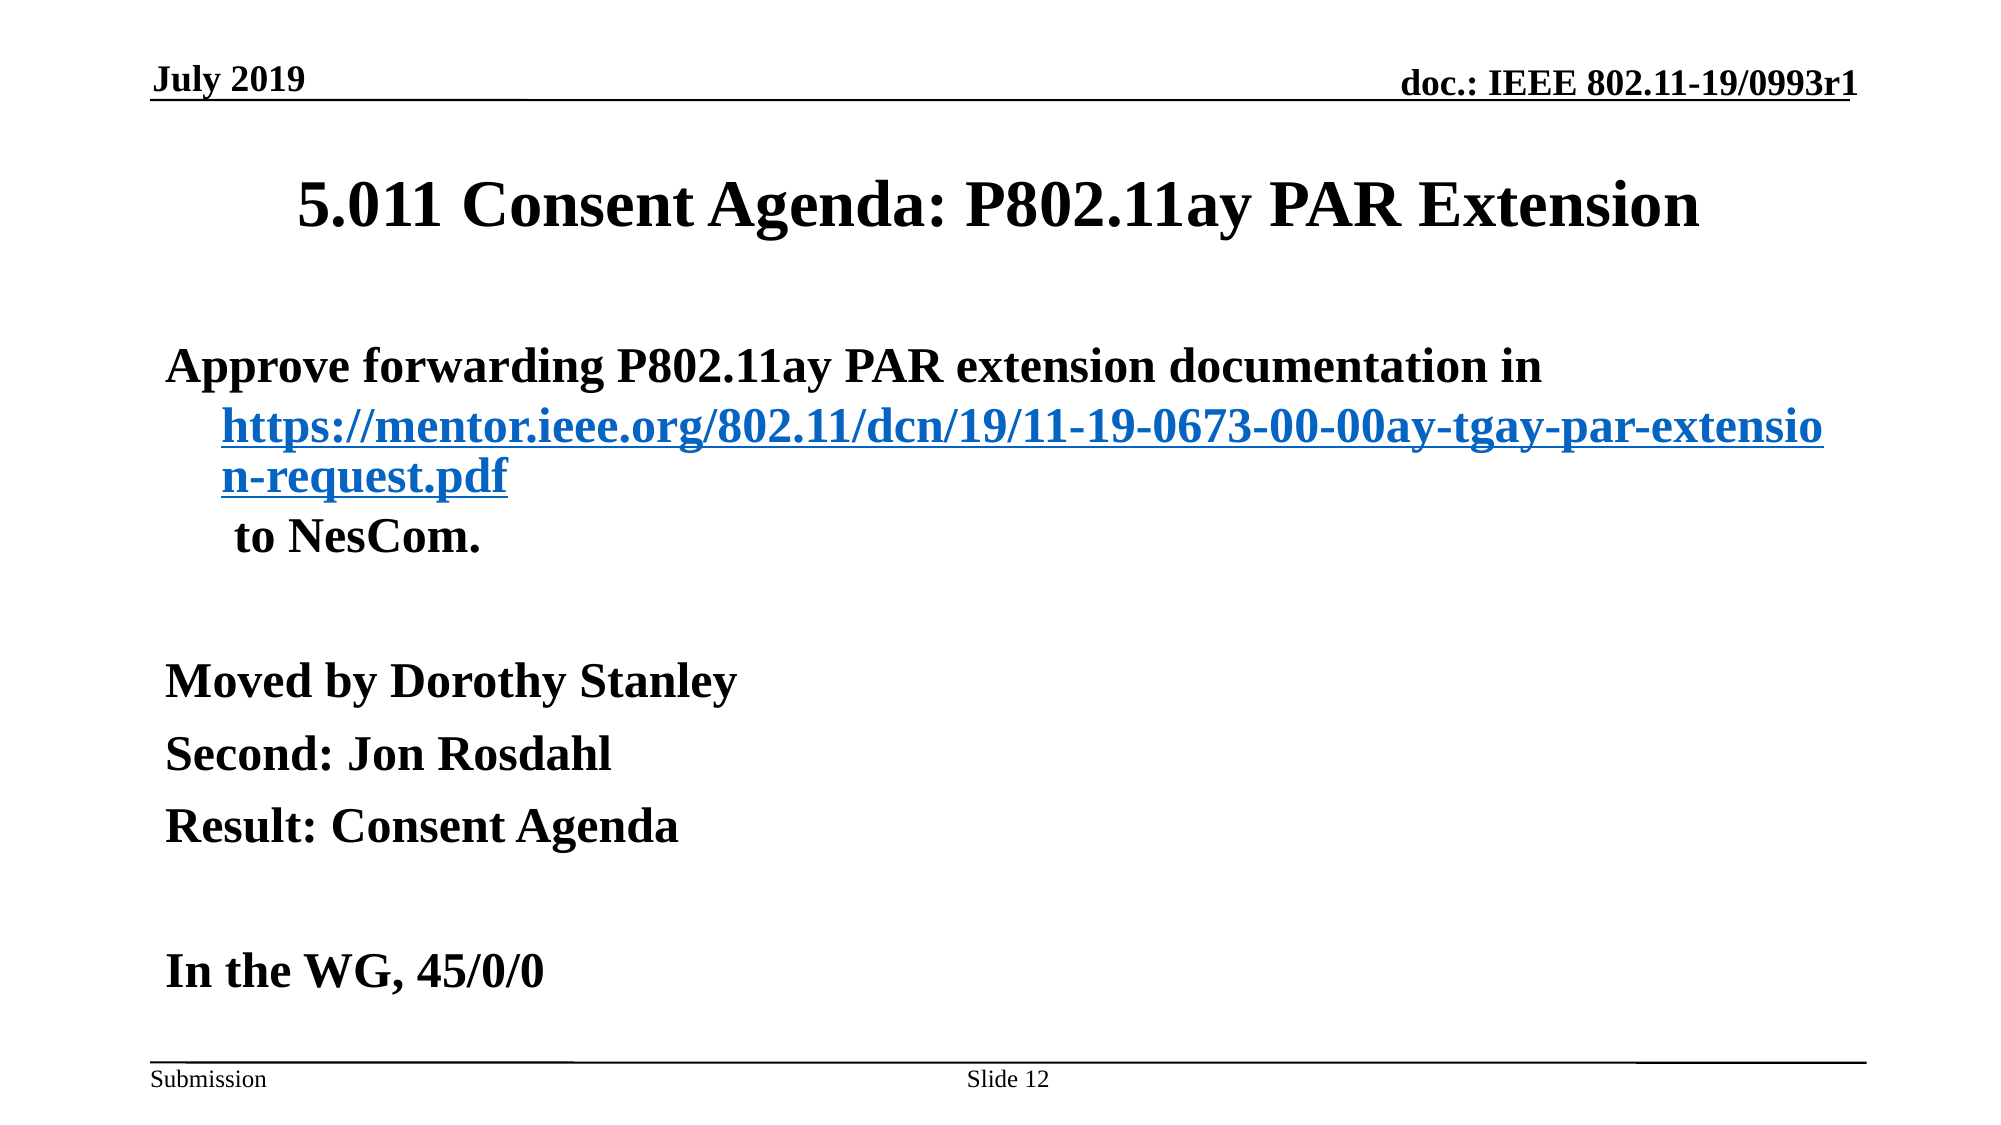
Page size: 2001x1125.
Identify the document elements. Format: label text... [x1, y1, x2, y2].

title 5.011 Consent Agenda: P802.11ay PAR Extension [149, 112, 1850, 288]
list Approve forwarding P802.11ay PAR extension documentation in https://mentor.ieee.org/802.11/dcn/19/11-19-0673-00-00ay-tgay-par-extension-request.pdf to NesCom. Moved by Dorothy Stanley Second: Jon Rosdahl Result: Consent Agenda In the WG, 45/0/0 [149, 324, 1850, 1063]
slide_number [152, 54, 563, 100]
slide_number Slide 12 [950, 1061, 1067, 1123]
